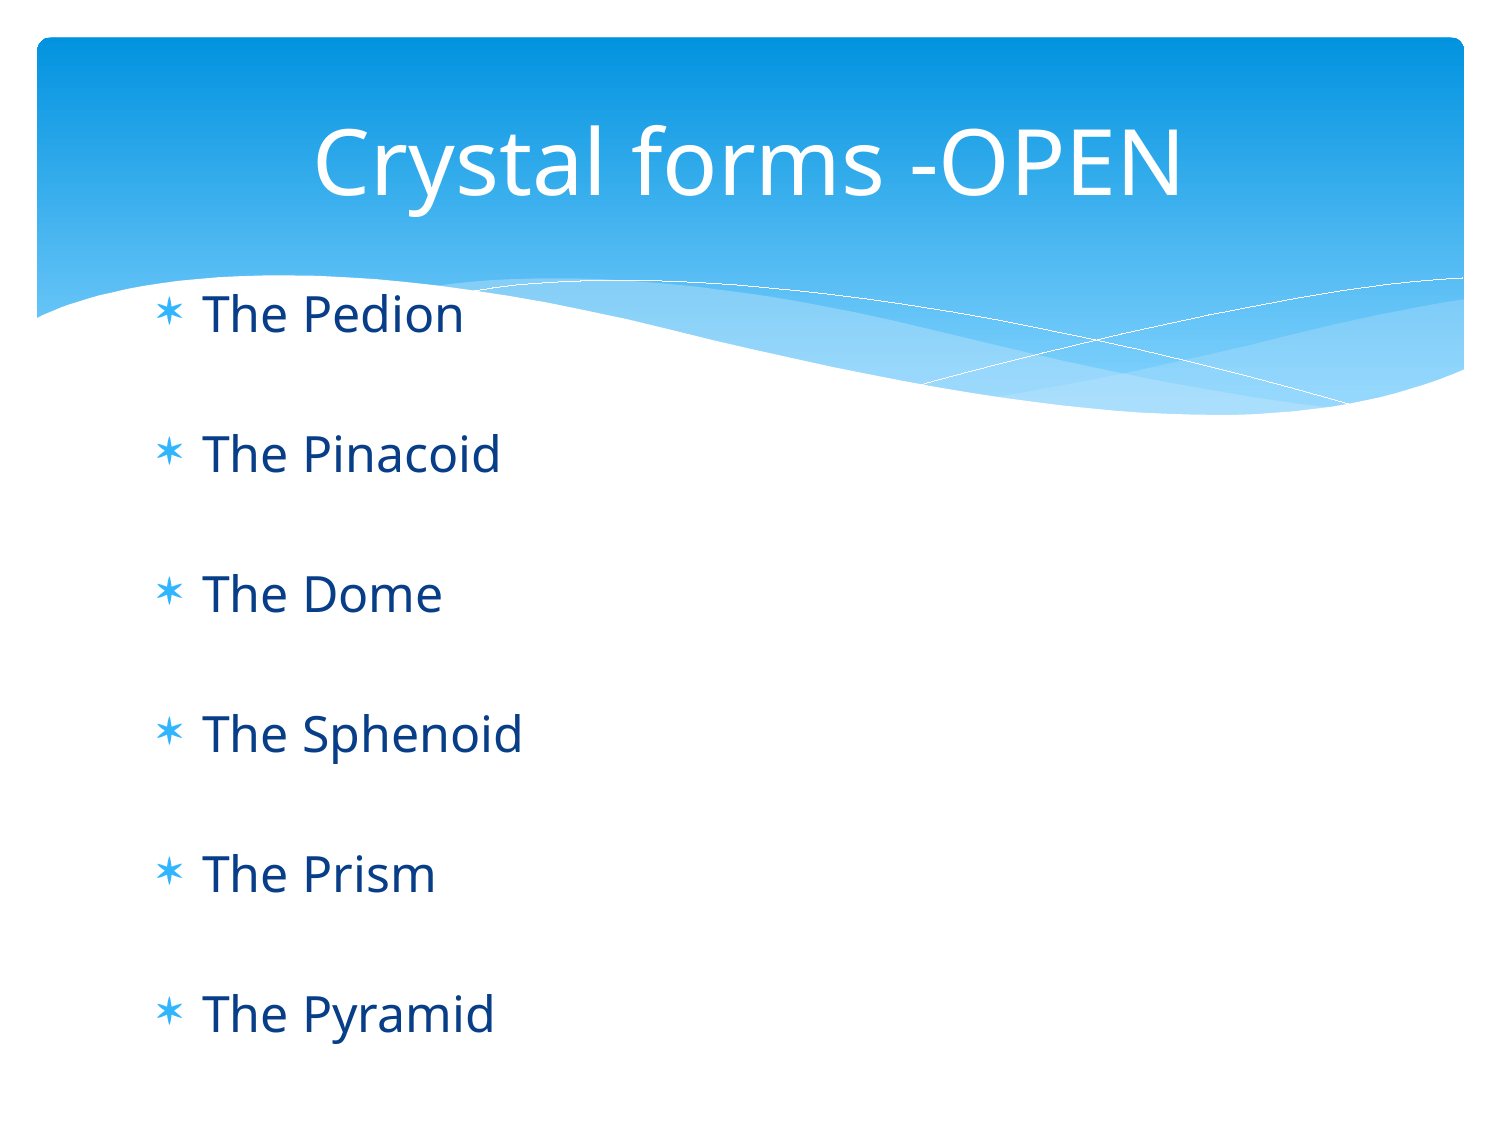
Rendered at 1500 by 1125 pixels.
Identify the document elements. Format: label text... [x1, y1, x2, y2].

title Crystal forms -OPEN [75, 55, 1425, 261]
list The Pedion The Pinacoid The Dome The Sphenoid The Prism The Pyramid [142, 275, 1358, 1075]
